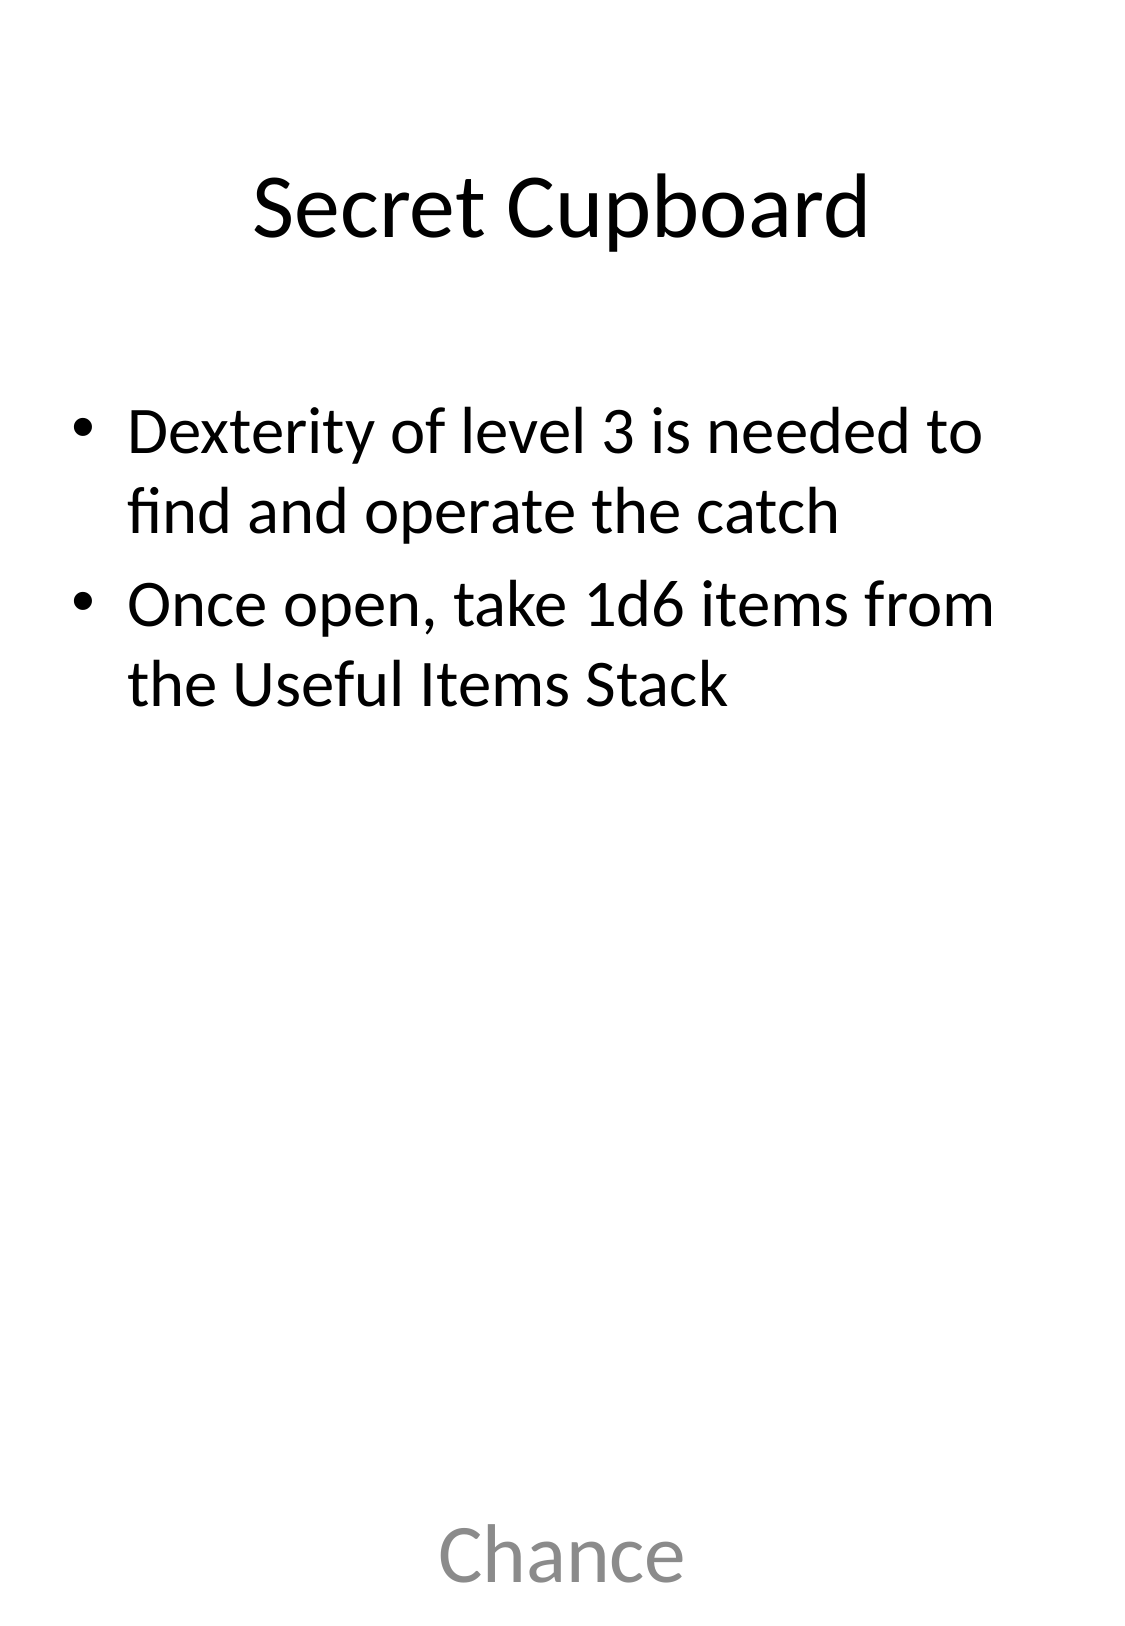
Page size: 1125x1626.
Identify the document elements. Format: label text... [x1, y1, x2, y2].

list Dexterity of level 3 is needed to find and operate the catch Once open, take 1d6 items from the Useful Items Stack [56, 379, 1069, 1452]
title Secret Cupboard [56, 65, 1069, 336]
footer Chance [384, 1506, 741, 1593]
